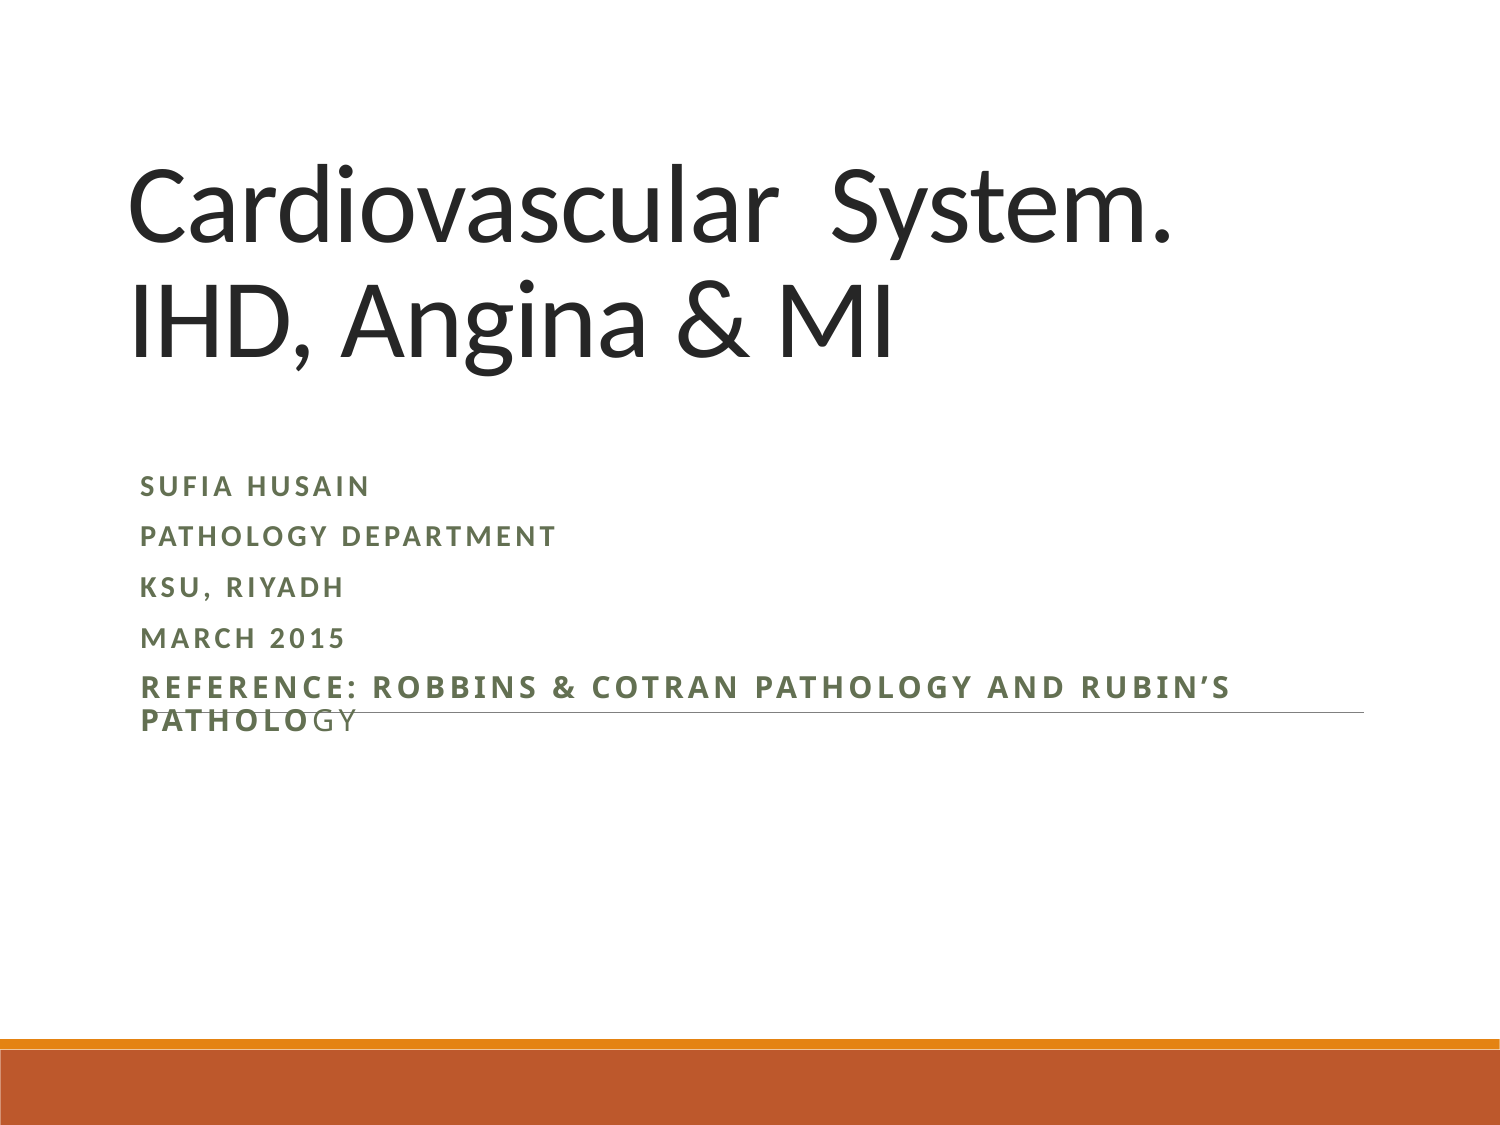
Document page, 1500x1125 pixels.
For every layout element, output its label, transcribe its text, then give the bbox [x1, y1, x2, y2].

title Cardiovascular System. IHD, Angina & MI [112, 187, 1388, 388]
subtitle Sufia Husain Pathology Department KSU, Riyadh March 2015 Reference: Robbins & Cotran Pathology and Rubin’s Pathology [125, 462, 1400, 747]
